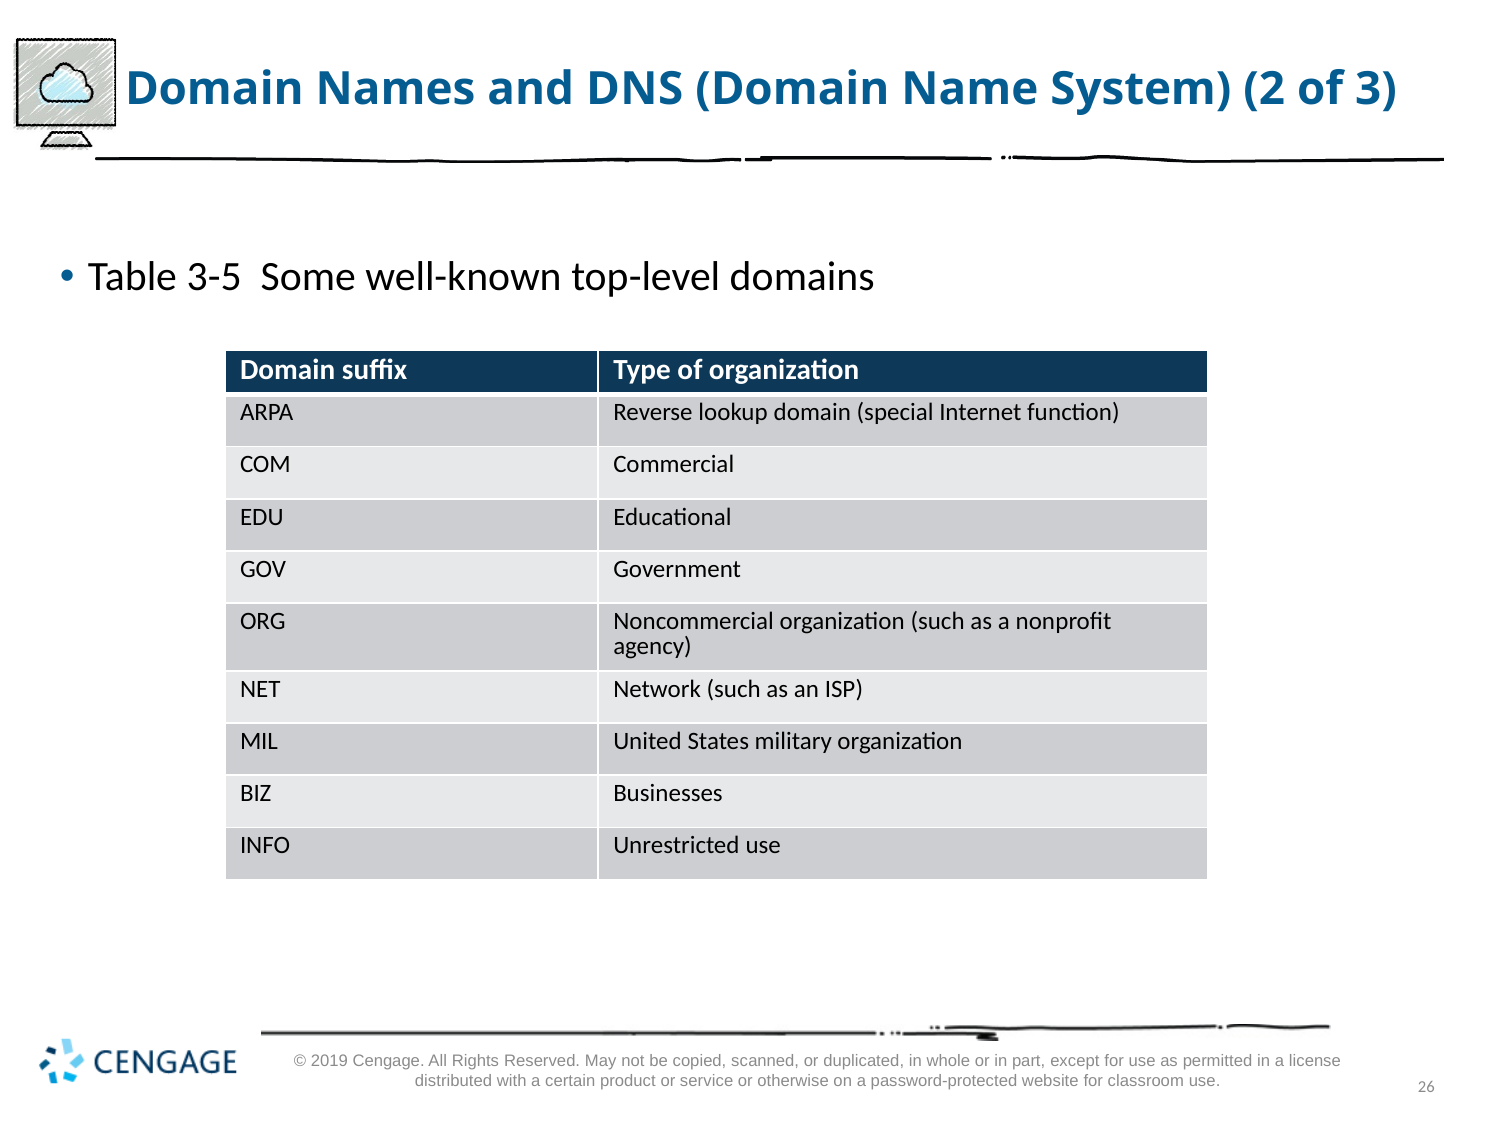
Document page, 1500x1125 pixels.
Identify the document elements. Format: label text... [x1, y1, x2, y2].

footer © 2019 Cengage. All Rights Reserved. May not be copied, scanned, or duplicated, in whole or in part, except for use as permitted in a license distributed with a certain product or service or otherwise on a password-protected website for classroom use. [262, 1050, 1375, 1091]
list Table 3-5 Some well-known top-level domains [59, 252, 1441, 301]
table_cell NET [226, 672, 597, 722]
title Domain Names and D N S (Domain Name System) (2 of 3) [125, 66, 1442, 116]
table_cell Educational [599, 500, 1207, 550]
table_cell INFO [226, 828, 597, 879]
table_cell Businesses [599, 776, 1207, 827]
table_cell MIL [226, 724, 597, 774]
table_cell Commercial [599, 447, 1207, 498]
table_cell GOV [226, 552, 597, 602]
table_cell Government [599, 552, 1207, 602]
table_cell EDU [226, 500, 597, 550]
table_cell Reverse lookup domain (special Internet function) [599, 397, 1207, 446]
picture [13, 36, 117, 151]
table_cell Network (such as an ISP) [599, 672, 1207, 722]
picture [261, 1024, 1331, 1041]
table_cell Unrestricted use [599, 828, 1207, 879]
picture [95, 155, 1444, 163]
table_cell Noncommercial organization (such as a nonprofit agency) [599, 604, 1207, 670]
table_cell COM [226, 447, 597, 498]
table_cell BIZ [226, 776, 597, 827]
picture [19, 1025, 249, 1096]
table_header Domain suffix [226, 351, 597, 392]
table_cell ARPA [226, 397, 597, 446]
table_header Type of organization [599, 351, 1207, 392]
table_cell United States military organization [599, 724, 1207, 774]
table_cell ORG [226, 604, 597, 670]
